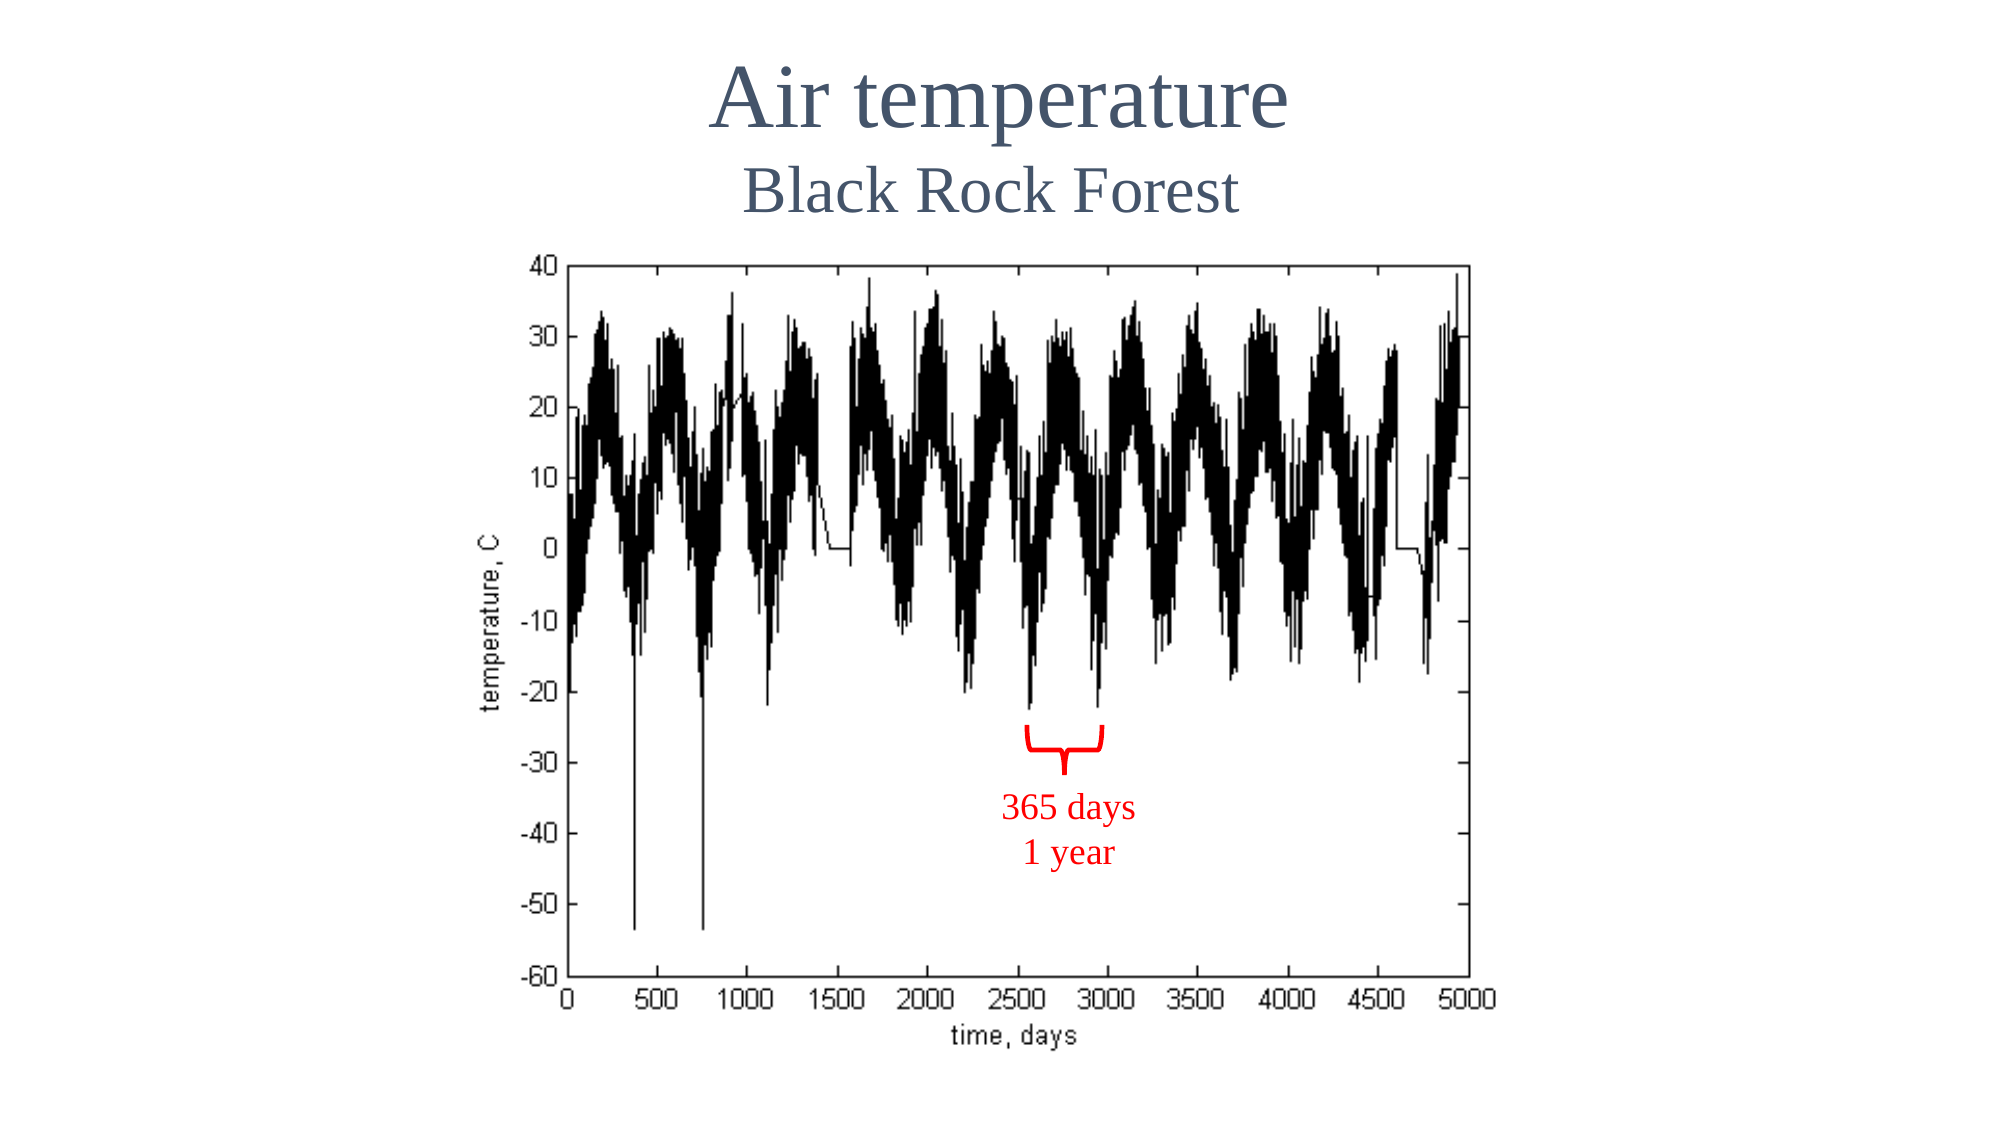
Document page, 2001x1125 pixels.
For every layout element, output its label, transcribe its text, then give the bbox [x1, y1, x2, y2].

picture [449, 249, 1513, 1072]
text_box Air temperature Black Rock Forest [324, 37, 1675, 225]
